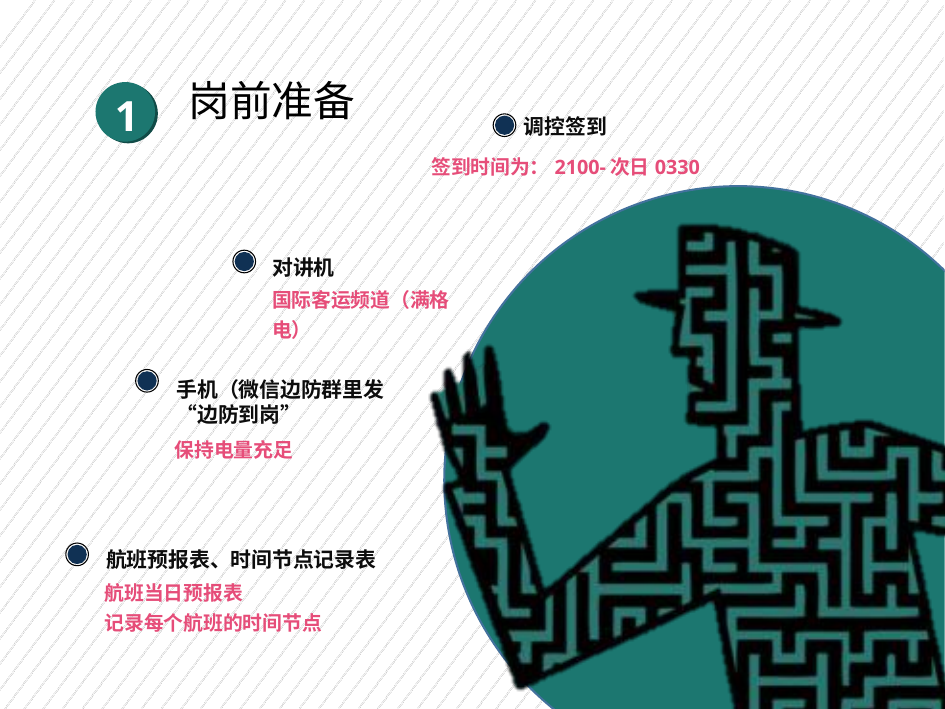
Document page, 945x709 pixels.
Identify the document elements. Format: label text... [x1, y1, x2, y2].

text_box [479, 105, 651, 175]
text_box 签到时间为：2100-次日0330 [416, 147, 715, 210]
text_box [65, 539, 393, 665]
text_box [95, 81, 158, 148]
picture [0, 0, 945, 709]
text_box 岗前准备 [173, 66, 478, 182]
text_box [135, 369, 424, 470]
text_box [232, 246, 494, 319]
